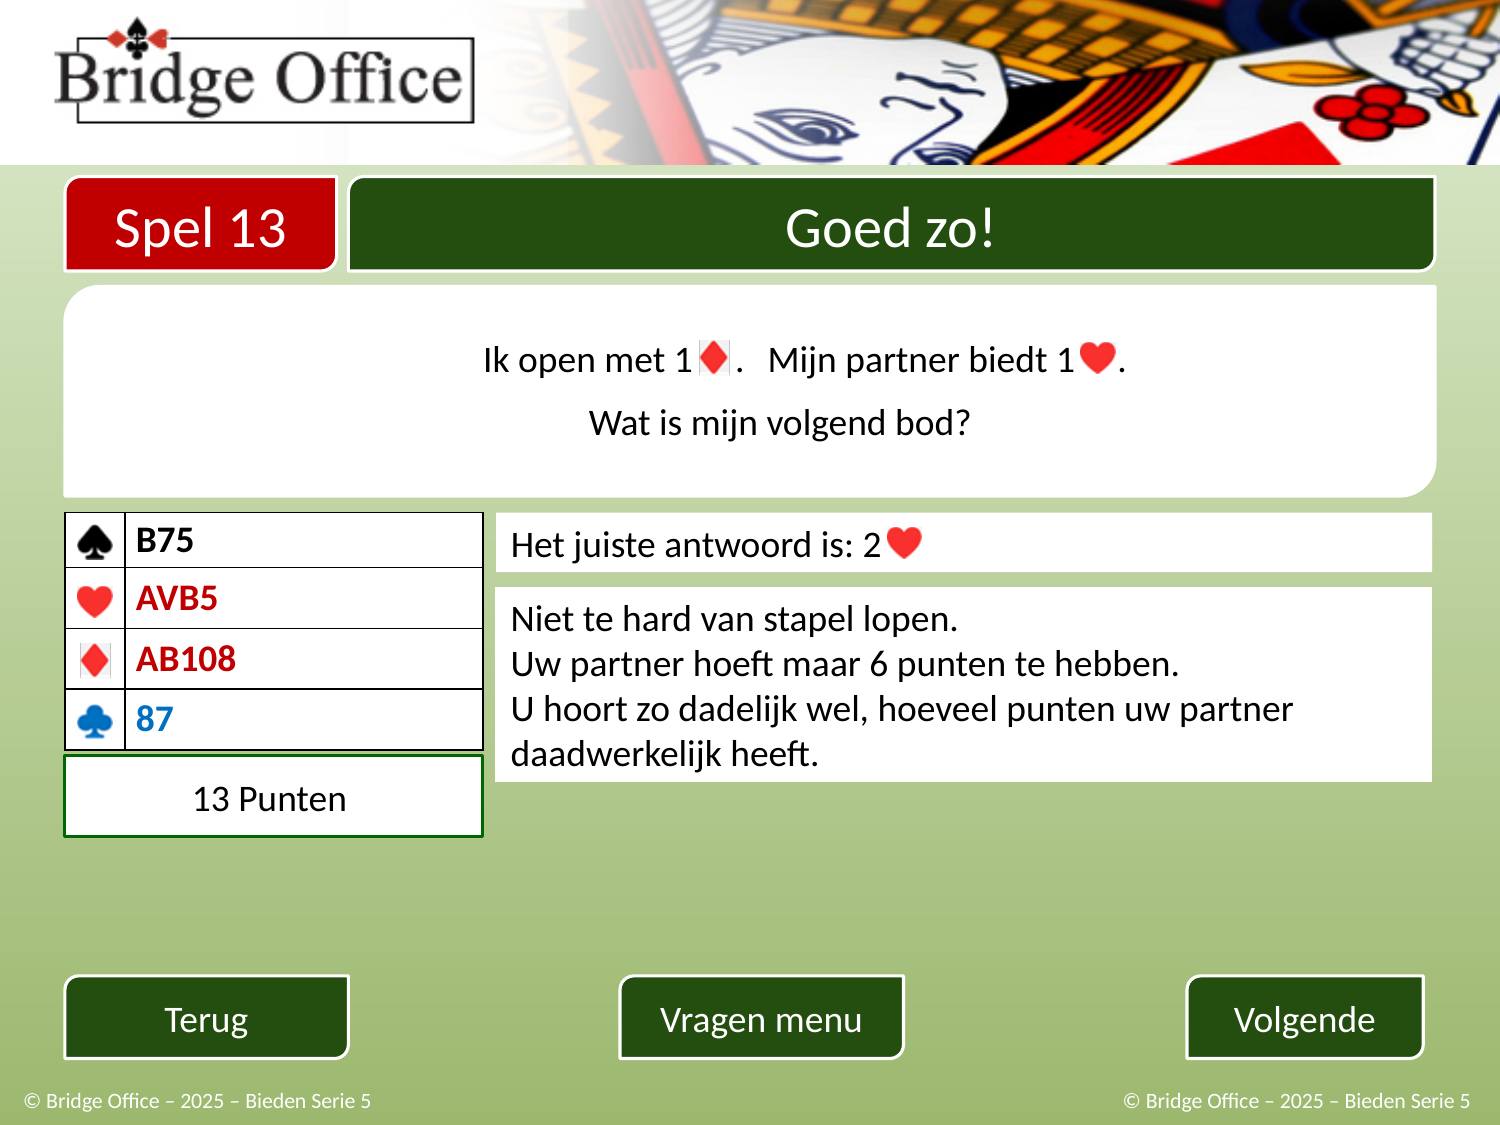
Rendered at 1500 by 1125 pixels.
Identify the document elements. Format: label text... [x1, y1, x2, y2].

text_box Wat is mijn volgend bod? [573, 390, 995, 451]
picture [77, 524, 114, 561]
picture [1079, 342, 1116, 374]
text_box Mijn partner biedt 1 . [752, 327, 1145, 387]
text_box © Bridge Office – 2025 – Bieden Serie 5 [1107, 1079, 1500, 1121]
table_cell 87 [126, 690, 482, 749]
table_cell [66, 629, 124, 688]
text_box 13 Punten [63, 754, 484, 838]
picture [0, 0, 1500, 166]
text_box © Bridge Office – 2025 – Bieden Serie 5 [8, 1079, 393, 1121]
table_header [66, 513, 124, 567]
picture [77, 643, 114, 679]
table_cell [66, 690, 124, 749]
table_header B75 [126, 513, 482, 567]
text_box [63, 284, 1437, 498]
text_box Goed zo! [346, 179, 1437, 273]
text_box Volgende [1185, 974, 1425, 1061]
text_box Spel 13 [63, 179, 339, 273]
table_cell AB108 [126, 629, 482, 688]
table_cell [66, 568, 124, 628]
text_box Het juiste antwoord is: 2 [496, 512, 1433, 573]
picture [886, 527, 923, 559]
picture [696, 340, 733, 376]
text_box Terug [63, 974, 350, 1061]
table_cell AVB5 [126, 568, 482, 628]
text_box Ik open met 1 . [468, 327, 845, 388]
picture [77, 585, 114, 618]
text_box Niet te hard van stapel lopen. Uw partner hoeft maar 6 punten te hebben. U hoort zo dadelijk wel, hoeveel punten uw partner daadwerkelijk heeft. [495, 587, 1432, 782]
text_box Vragen menu [618, 974, 906, 1061]
picture [77, 703, 114, 740]
